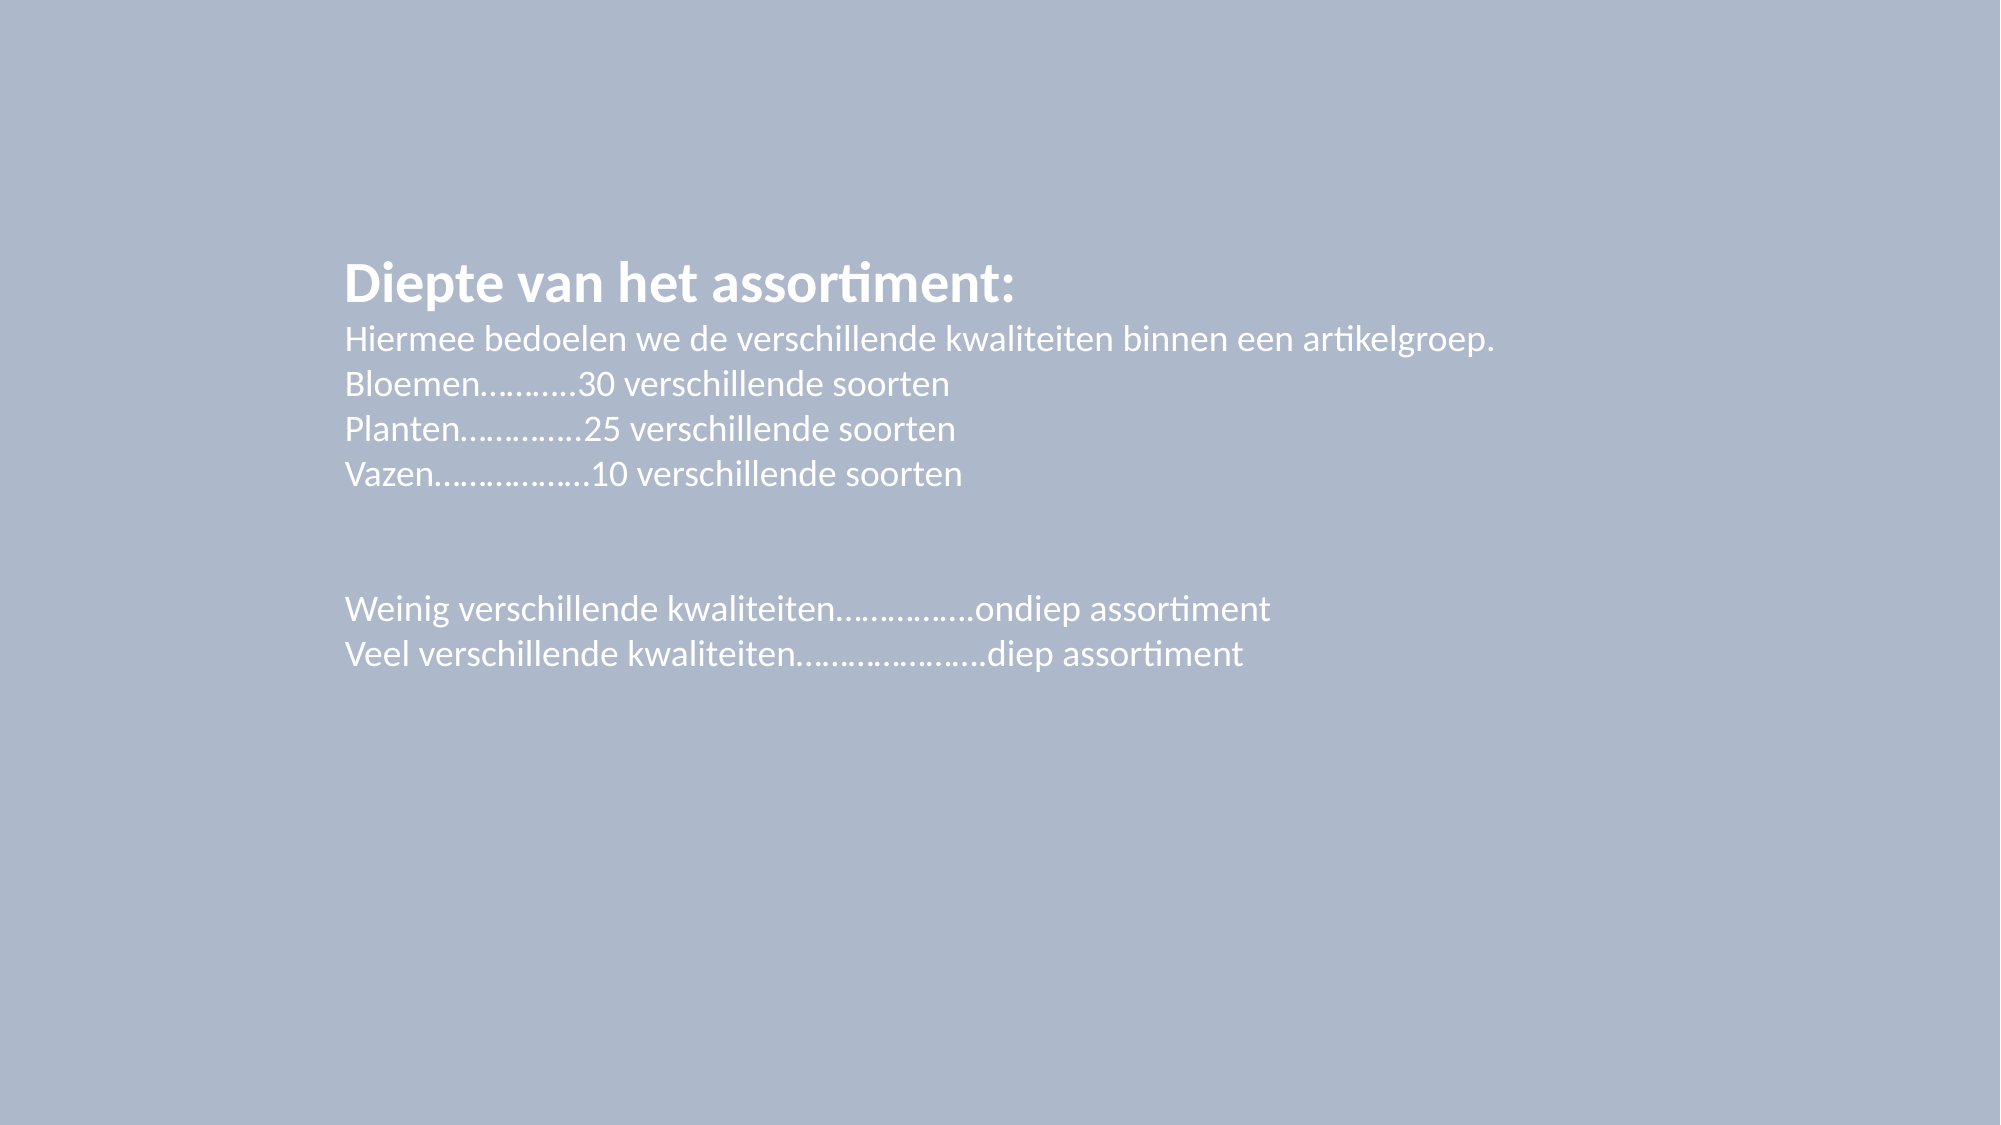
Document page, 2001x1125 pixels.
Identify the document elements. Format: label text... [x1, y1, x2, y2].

text_box Diepte van het assortiment: Hiermee bedoelen we de verschillende kwaliteiten binnen een artikelgroep. Bloemen………..30 verschillende soorten Planten…………..25 verschillende soorten Vazen………………10 verschillende soorten Weinig verschillende kwaliteiten…………….ondiep assortiment Veel verschillende kwaliteiten………………….diep assortiment [330, 236, 1512, 727]
